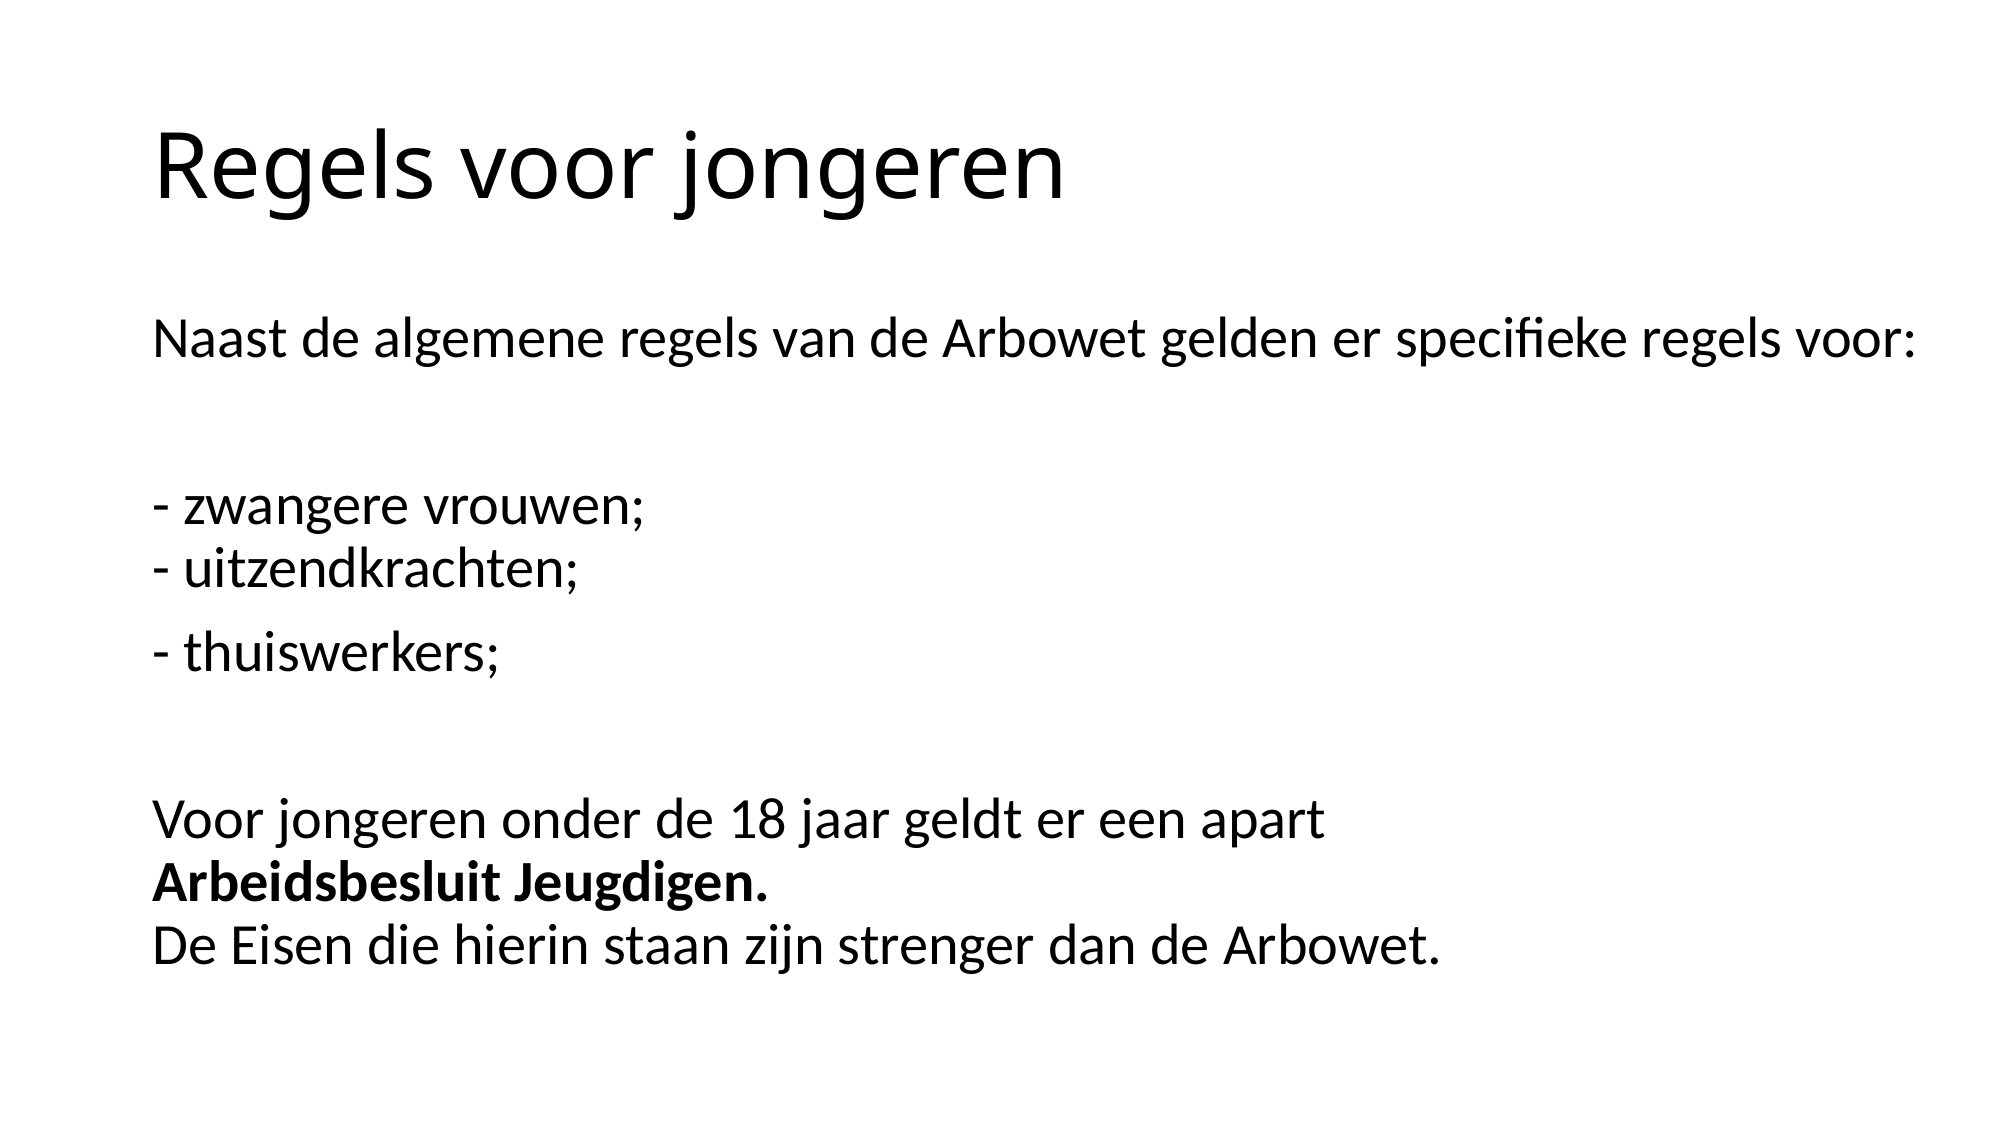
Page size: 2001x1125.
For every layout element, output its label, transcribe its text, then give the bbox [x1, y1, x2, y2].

list Naast de algemene regels van de Arbowet gelden er specifieke regels voor: - zwangere vrouwen; - uitzendkrachten; - thuiswerkers; Voor jongeren onder de 18 jaar geldt er een apart Arbeidsbesluit Jeugdigen. De Eisen die hierin staan zijn strenger dan de Arbowet. [137, 299, 1973, 1014]
title Regels voor jongeren [137, 59, 1863, 278]
